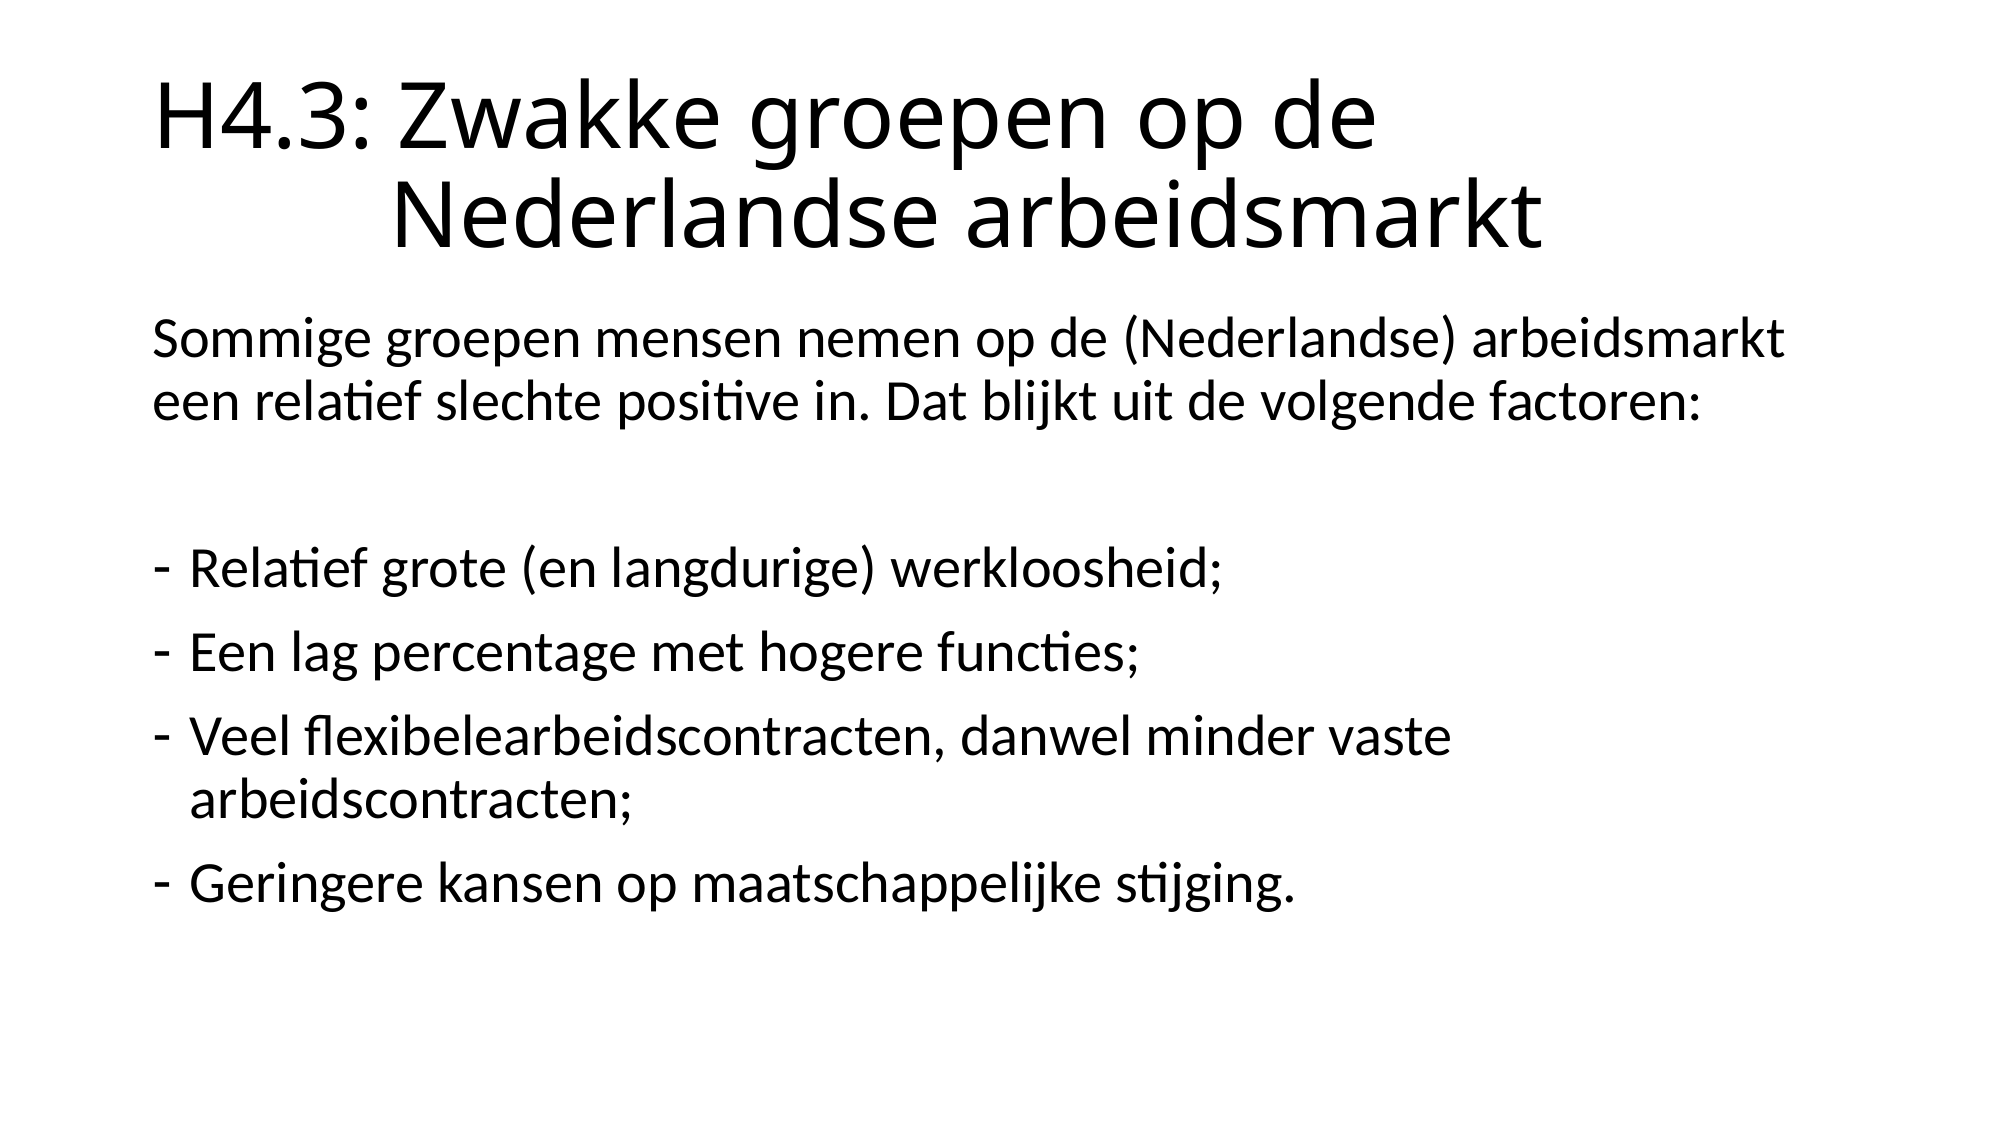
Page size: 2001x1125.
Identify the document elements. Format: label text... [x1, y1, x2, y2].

title H4.3: Zwakke groepen op de Nederlandse arbeidsmarkt [137, 59, 1863, 278]
list Sommige groepen mensen nemen op de (Nederlandse) arbeidsmarkt een relatief slechte positive in. Dat blijkt uit de volgende factoren: Relatief grote (en langdurige) werkloosheid; Een lag percentage met hogere functies; Veel flexibelearbeidscontracten, danwel minder vaste arbeidscontracten; Geringere kansen op maatschappelijke stijging. [137, 299, 1863, 1014]
